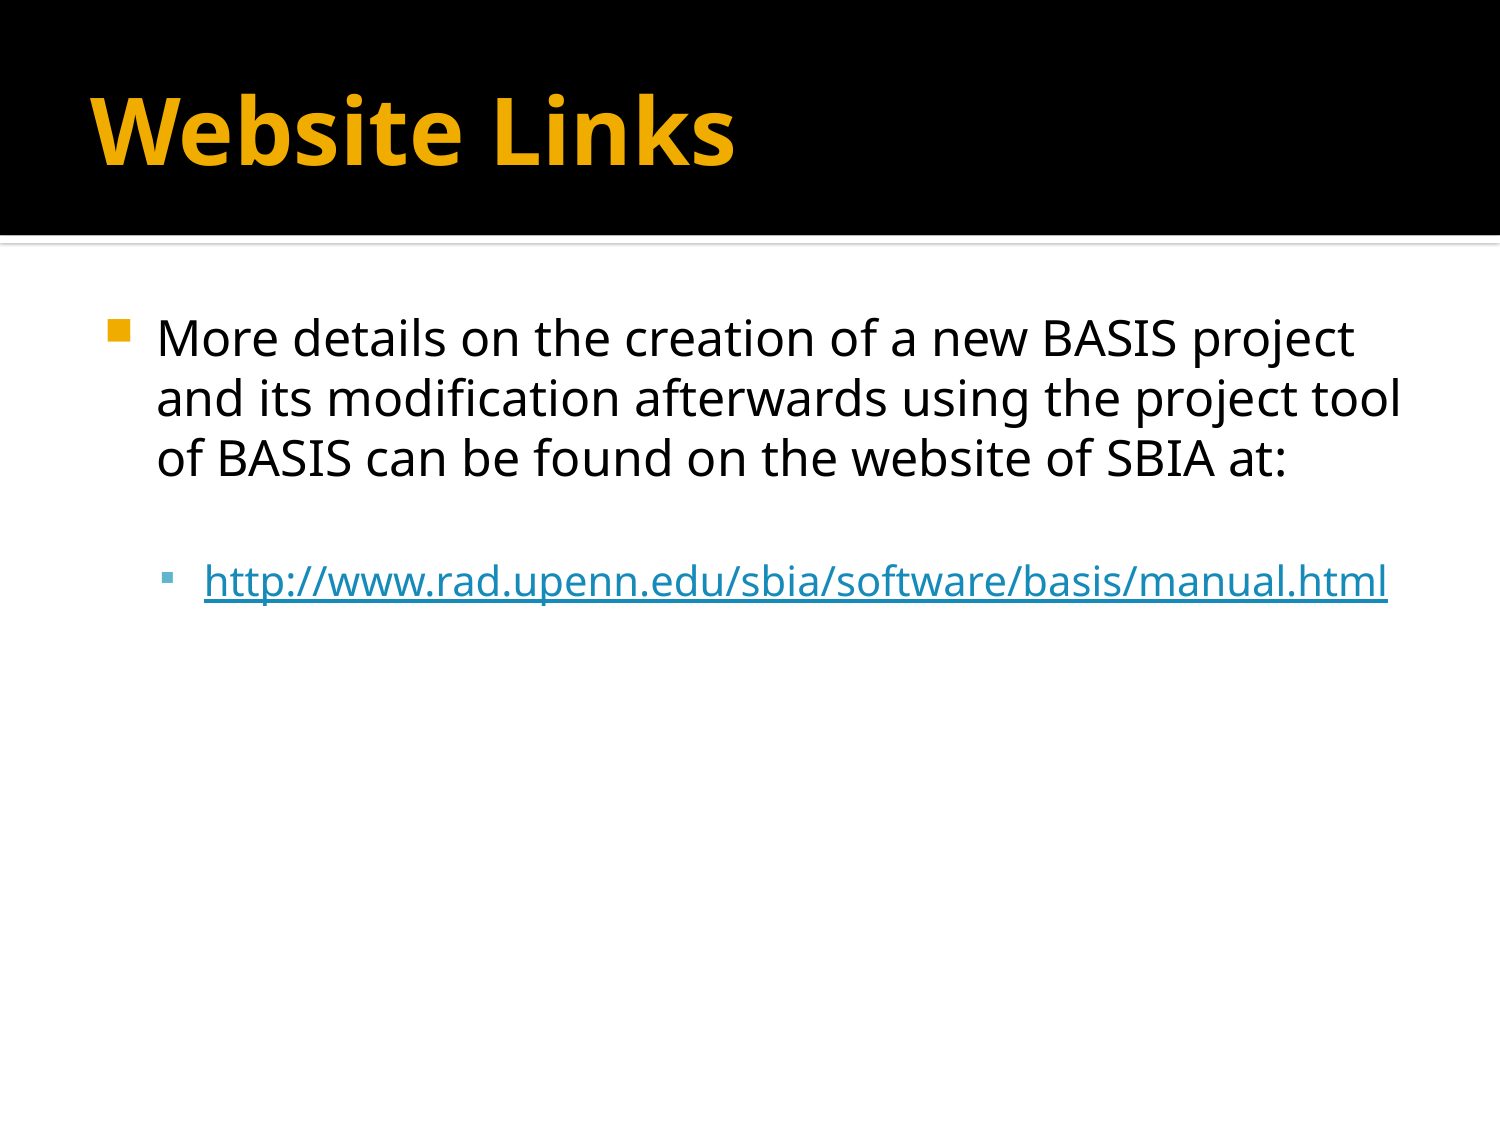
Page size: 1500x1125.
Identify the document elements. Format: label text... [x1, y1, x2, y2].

title Website Links [75, 25, 1425, 231]
list More details on the creation of a new BASIS project and its modification afterwards using the project tool of BASIS can be found on the website of SBIA at: http://www.rad.upenn.edu/sbia/software/basis/manual.html [75, 291, 1425, 1050]
